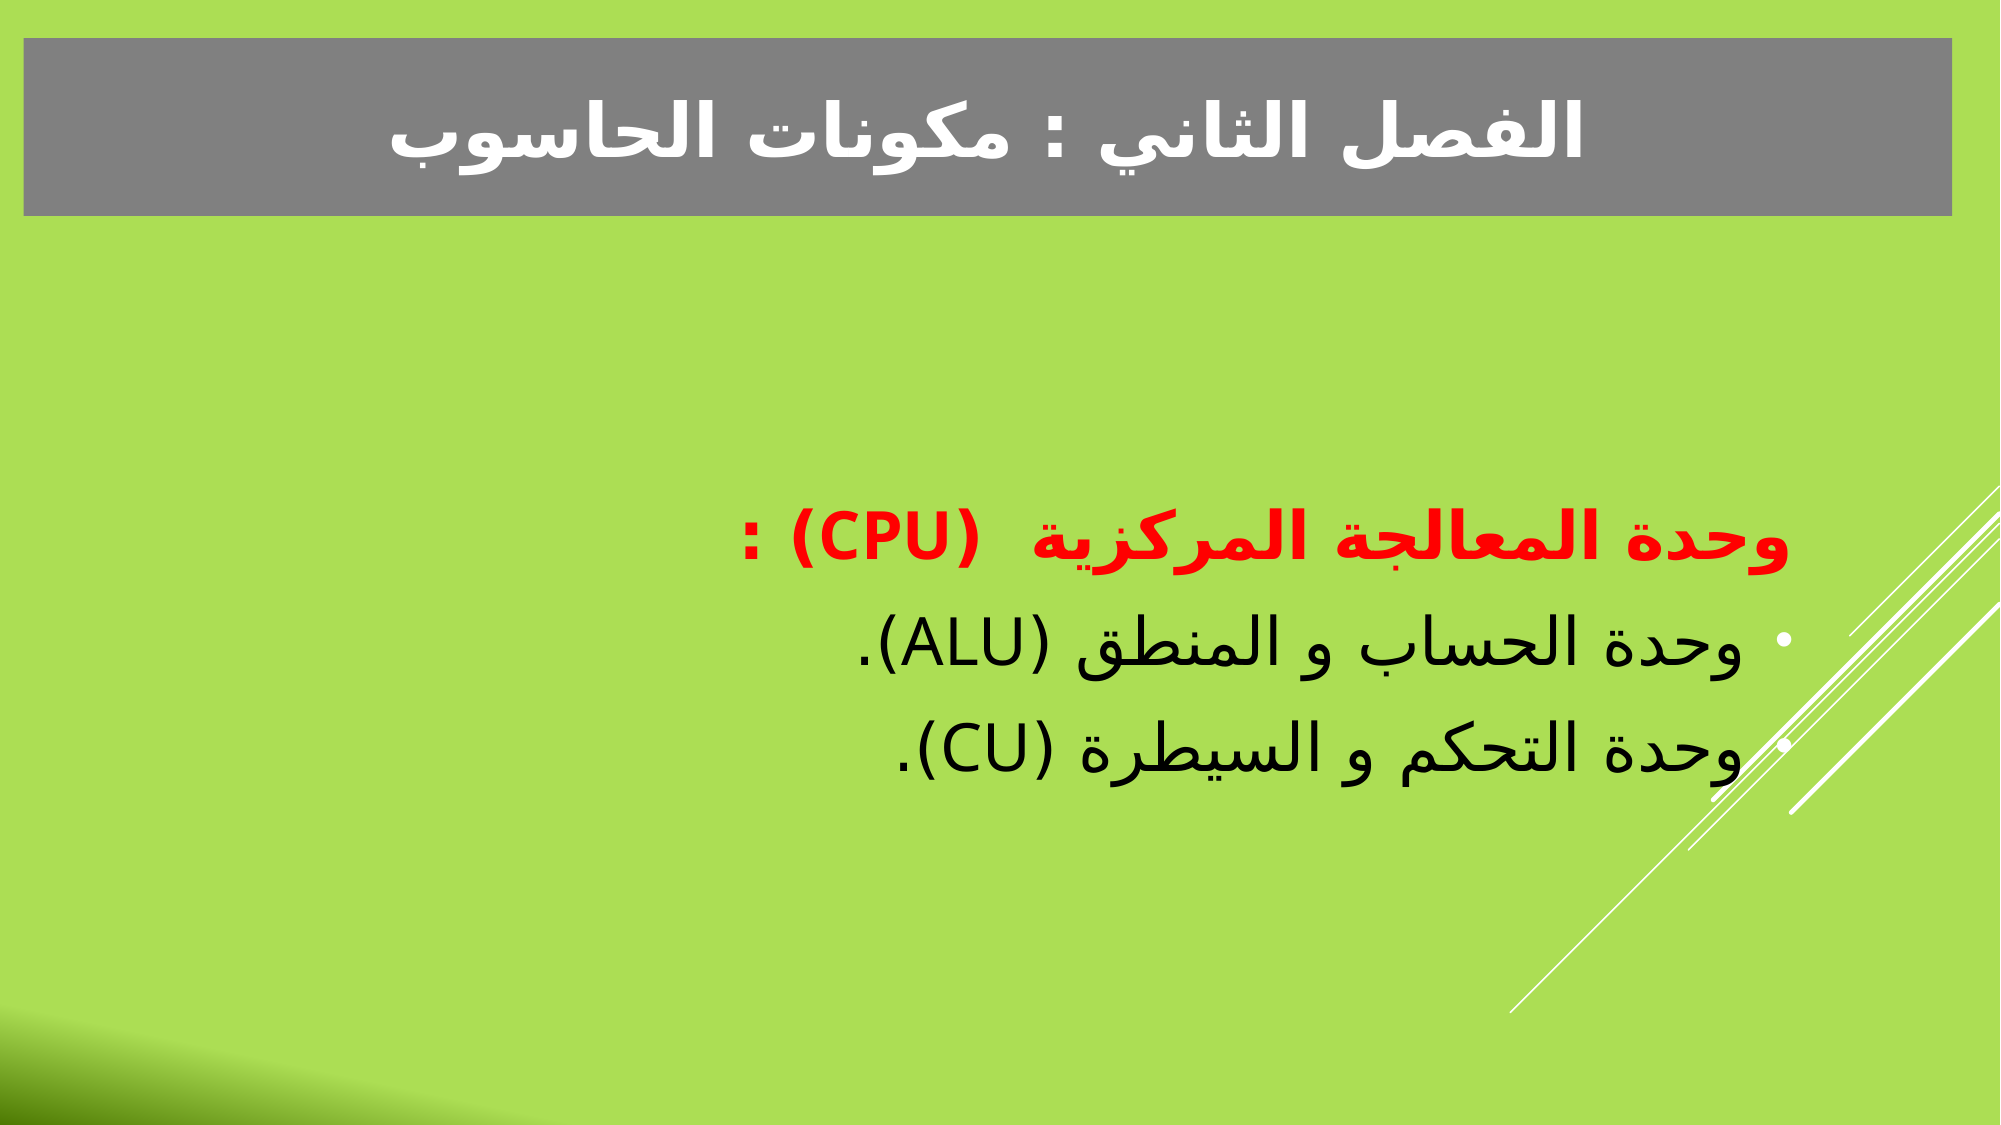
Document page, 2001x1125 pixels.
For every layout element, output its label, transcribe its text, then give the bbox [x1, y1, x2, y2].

list وحدة المعالجة المركزية (CPU) : وحدة الحساب و المنطق (ALU). وحدة التحكم و السيطرة (CU). [203, 277, 1809, 1106]
text_box الفصل الثاني : مكونات الحاسوب [23, 38, 1953, 216]
